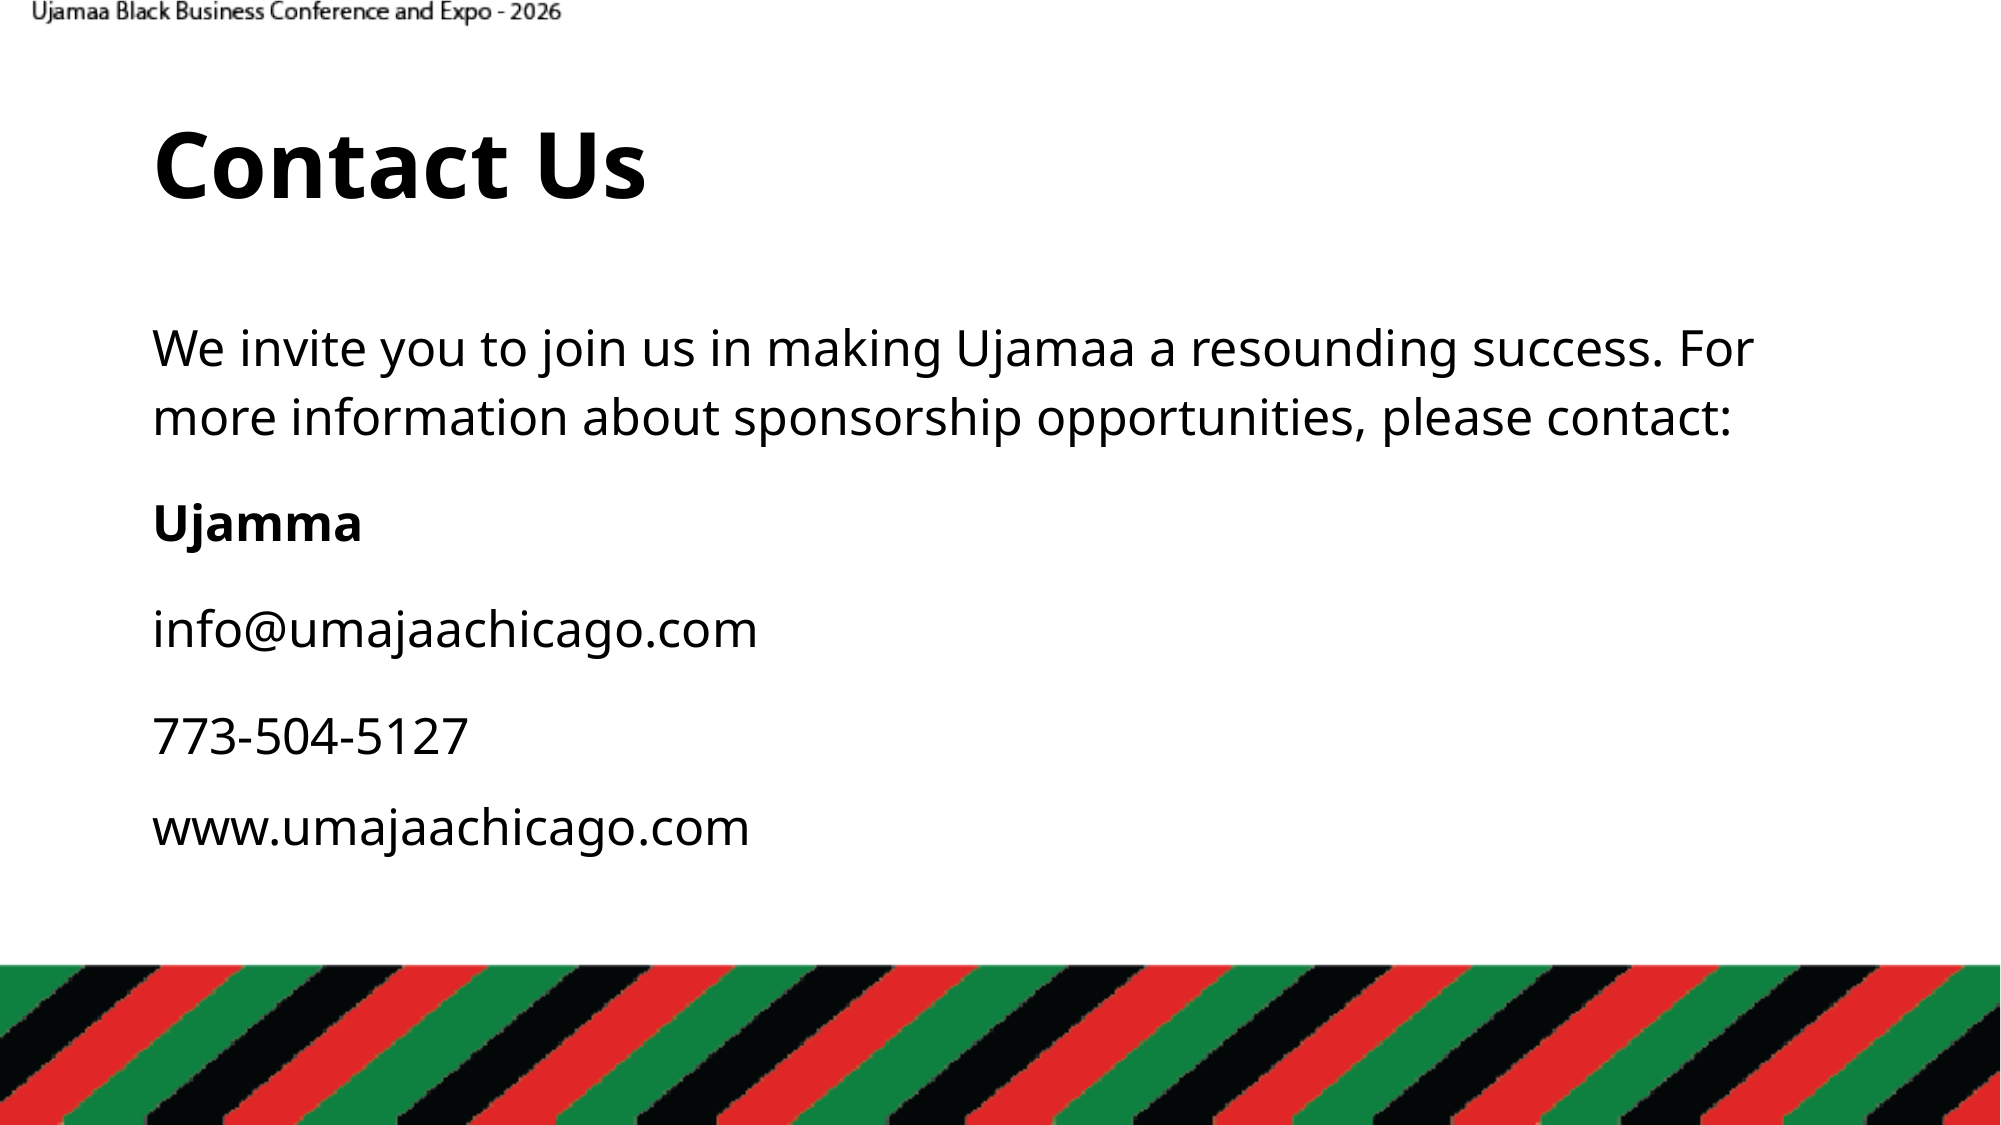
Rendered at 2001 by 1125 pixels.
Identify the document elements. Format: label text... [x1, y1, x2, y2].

list We invite you to join us in making Ujamaa a resounding success. For more information about sponsorship opportunities, please contact: Ujamma info@umajaachicago.com 773-504-5127 www.umajaachicago.com [137, 299, 1863, 1014]
picture [0, 0, 2001, 1125]
title Contact Us [137, 59, 1863, 278]
